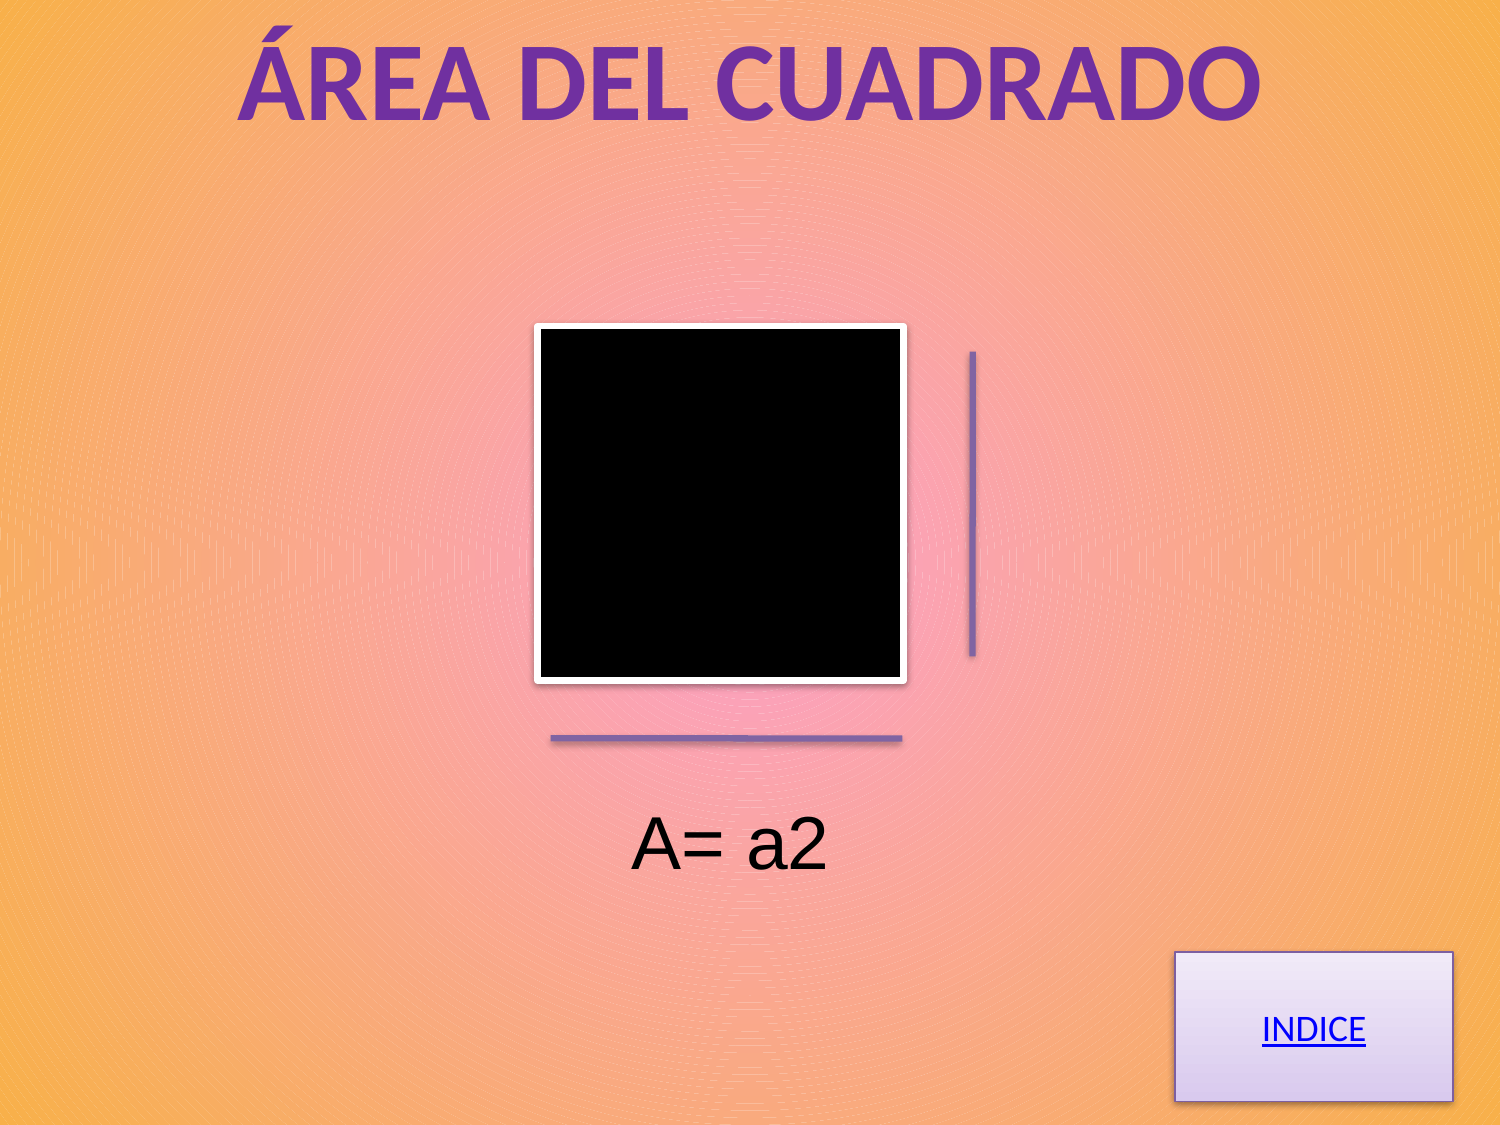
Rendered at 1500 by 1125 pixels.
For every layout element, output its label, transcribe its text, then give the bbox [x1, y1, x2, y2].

text_box [534, 323, 907, 684]
text_box Área del cuadrado [222, 0, 1279, 150]
text_box INDICE [1174, 951, 1454, 1102]
text_box A= a2 [596, 786, 1010, 892]
